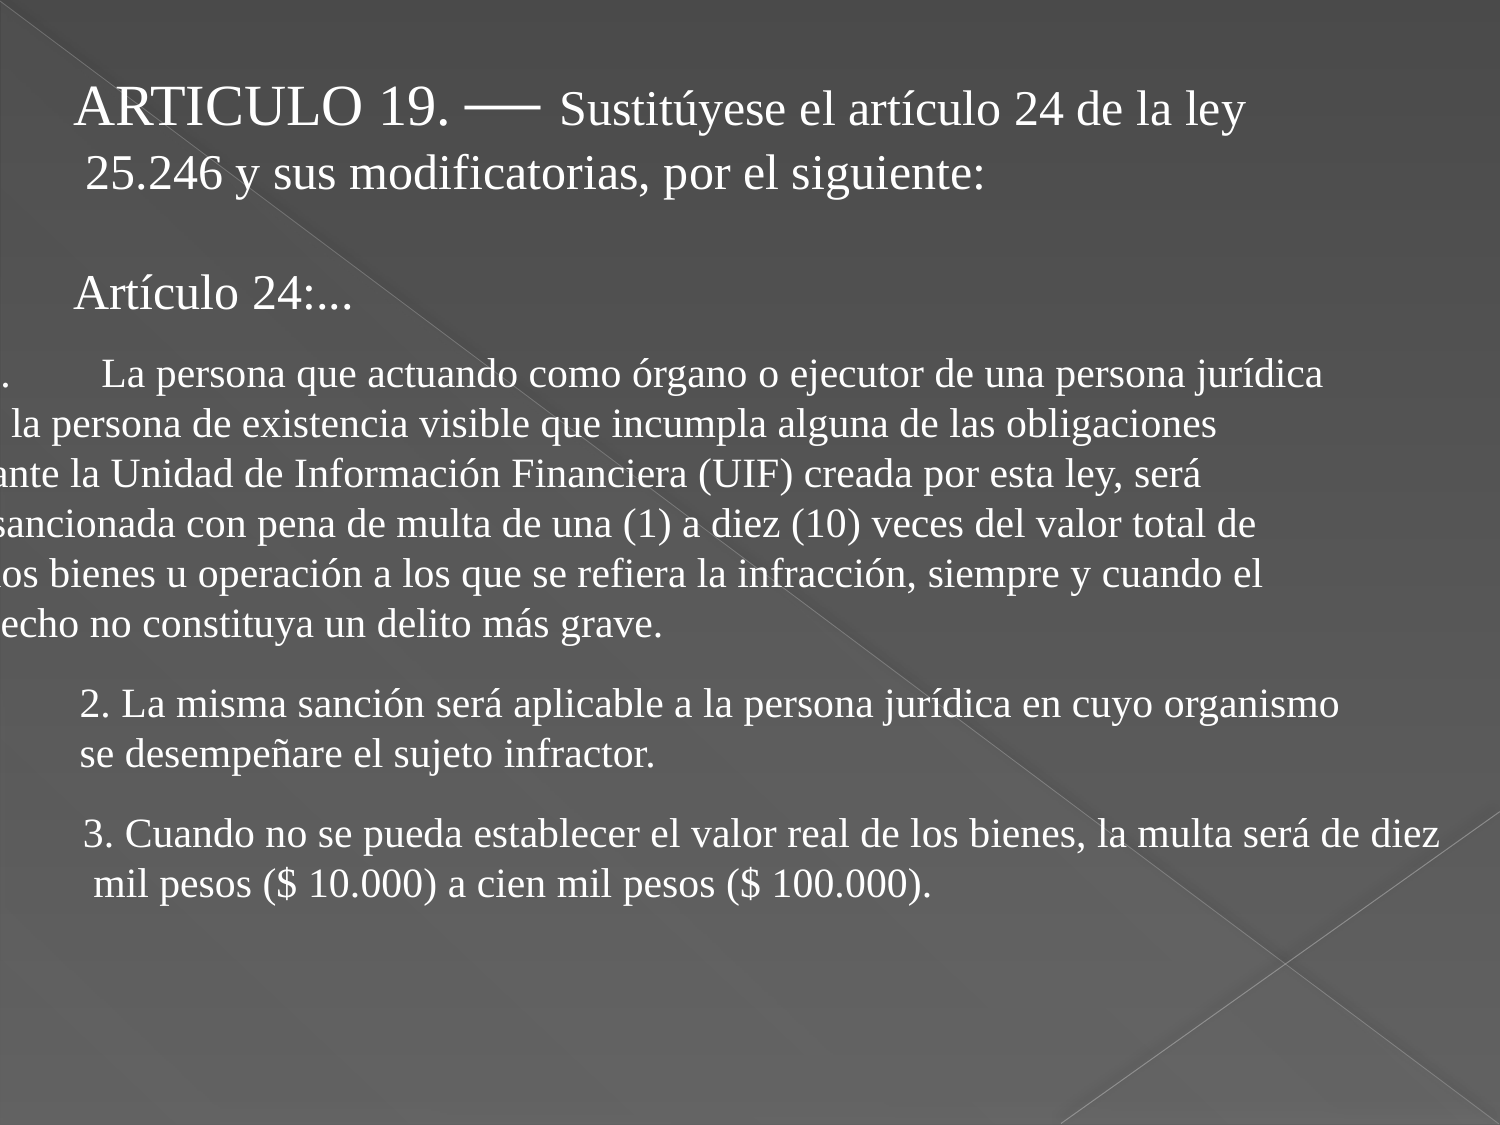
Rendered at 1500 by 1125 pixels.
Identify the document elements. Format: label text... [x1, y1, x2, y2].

text_box 2. La misma sanción será aplicable a la persona jurídica en cuyo organismo se desempeñare el sujeto infractor. [64, 668, 1400, 874]
text_box 3. Cuando no se pueda establecer el valor real de los bienes, la multa será de diez mil pesos ($ 10.000) a cien mil pesos ($ 100.000). [68, 798, 1457, 1004]
text_box La persona que actuando como órgano o ejecutor de una persona jurídica o la persona de existencia visible que incumpla alguna de las obligaciones ante la Unidad de Información Financiera (UIF) creada por esta ley, será sancionada con pena de multa de una (1) a diez (10) veces del valor total de los bienes u operación a los que se refiera la infracción, siempre y cuando el hecho no constituya un delito más grave. [0, 337, 1500, 743]
text_box ARTICULO 19. — Sustitúyese el artículo 24 de la ley 25.246 y sus modificatorias, por el siguiente: Artículo 24:... [58, 42, 1262, 337]
